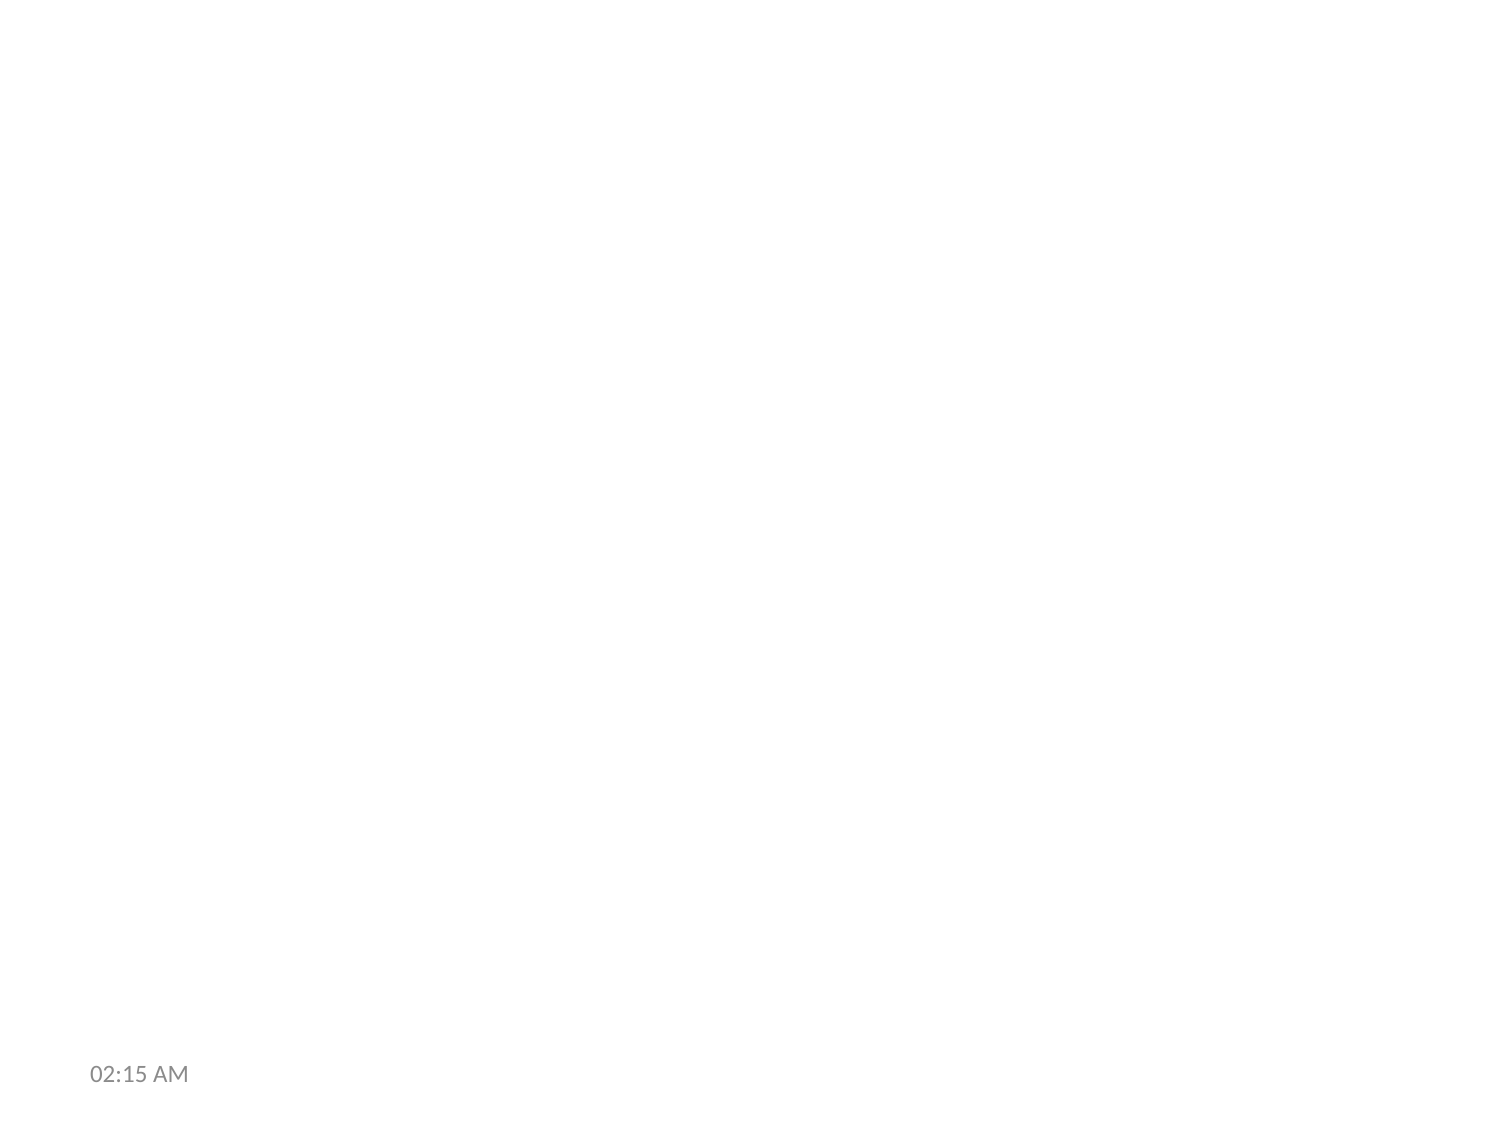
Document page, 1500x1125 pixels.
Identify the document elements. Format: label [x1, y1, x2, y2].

slide_number [75, 1042, 425, 1103]
